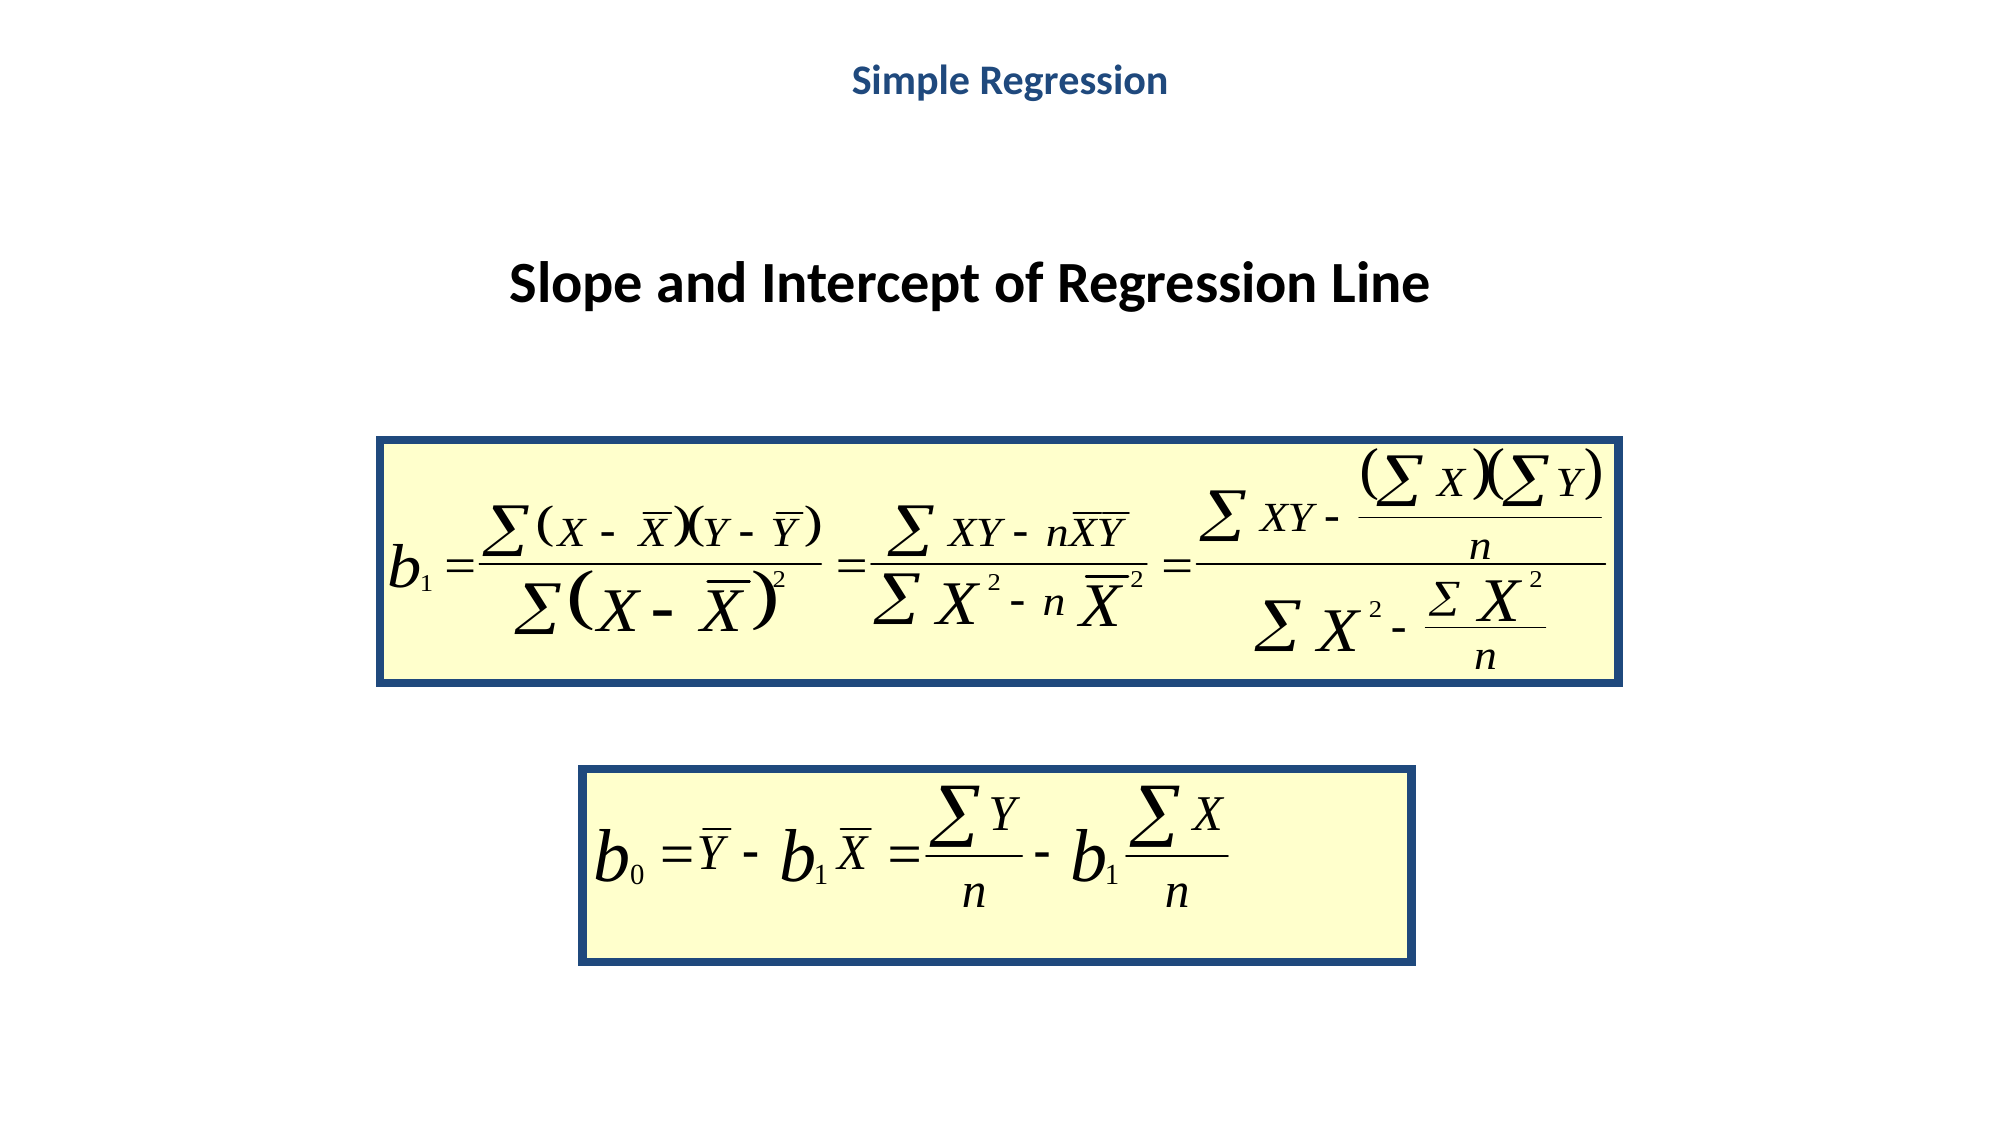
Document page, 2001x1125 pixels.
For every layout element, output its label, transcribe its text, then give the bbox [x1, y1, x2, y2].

text_box Simple Regression [335, 45, 1686, 161]
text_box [586, 773, 1408, 958]
title Slope and Intercept of Regression Line [303, 220, 1638, 338]
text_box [383, 444, 1615, 679]
